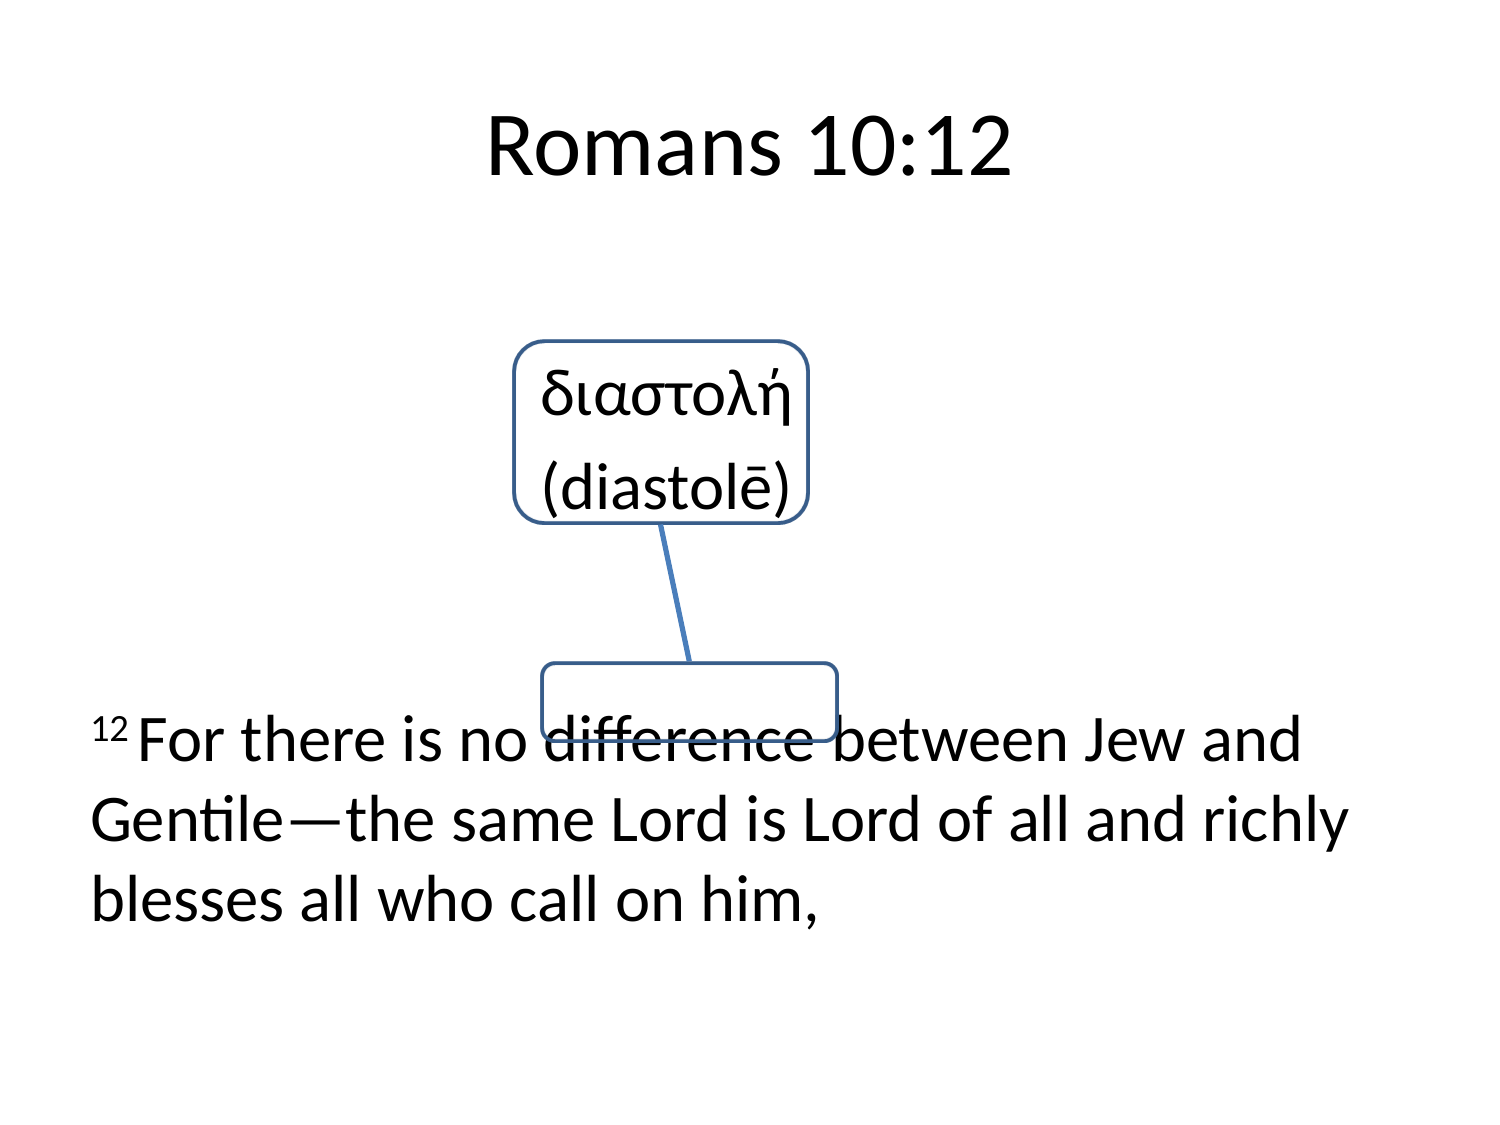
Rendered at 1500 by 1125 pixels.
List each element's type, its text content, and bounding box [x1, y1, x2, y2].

title Romans 10:12 [75, 45, 1425, 233]
picture [511, 339, 810, 525]
picture [540, 660, 839, 743]
list διαστολή (diastolē) 12 For there is no difference between Jew and Gentile—the same Lord is Lord of all and richly blesses all who call on him, [75, 262, 1425, 1005]
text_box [660, 524, 690, 662]
